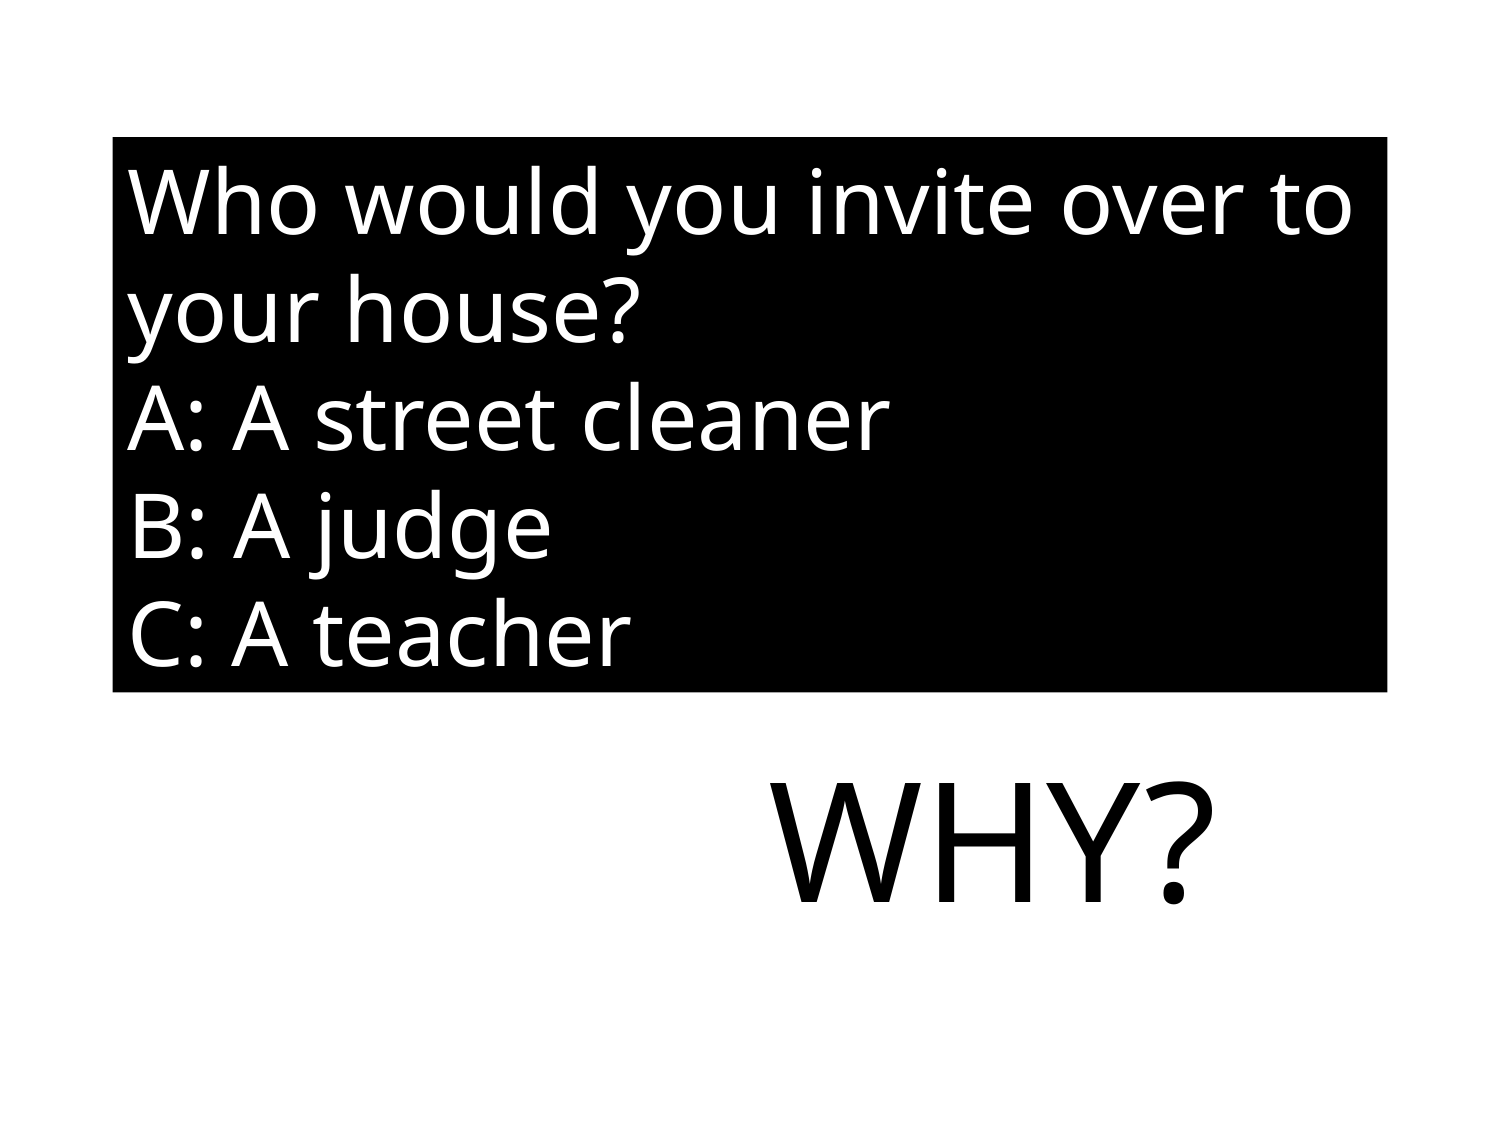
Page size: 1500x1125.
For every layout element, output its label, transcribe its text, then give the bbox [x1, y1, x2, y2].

title Who would you invite over to your house? A: A street cleaner B: A judge C: A teacher [112, 137, 1388, 693]
subtitle WHY? [225, 727, 1275, 925]
